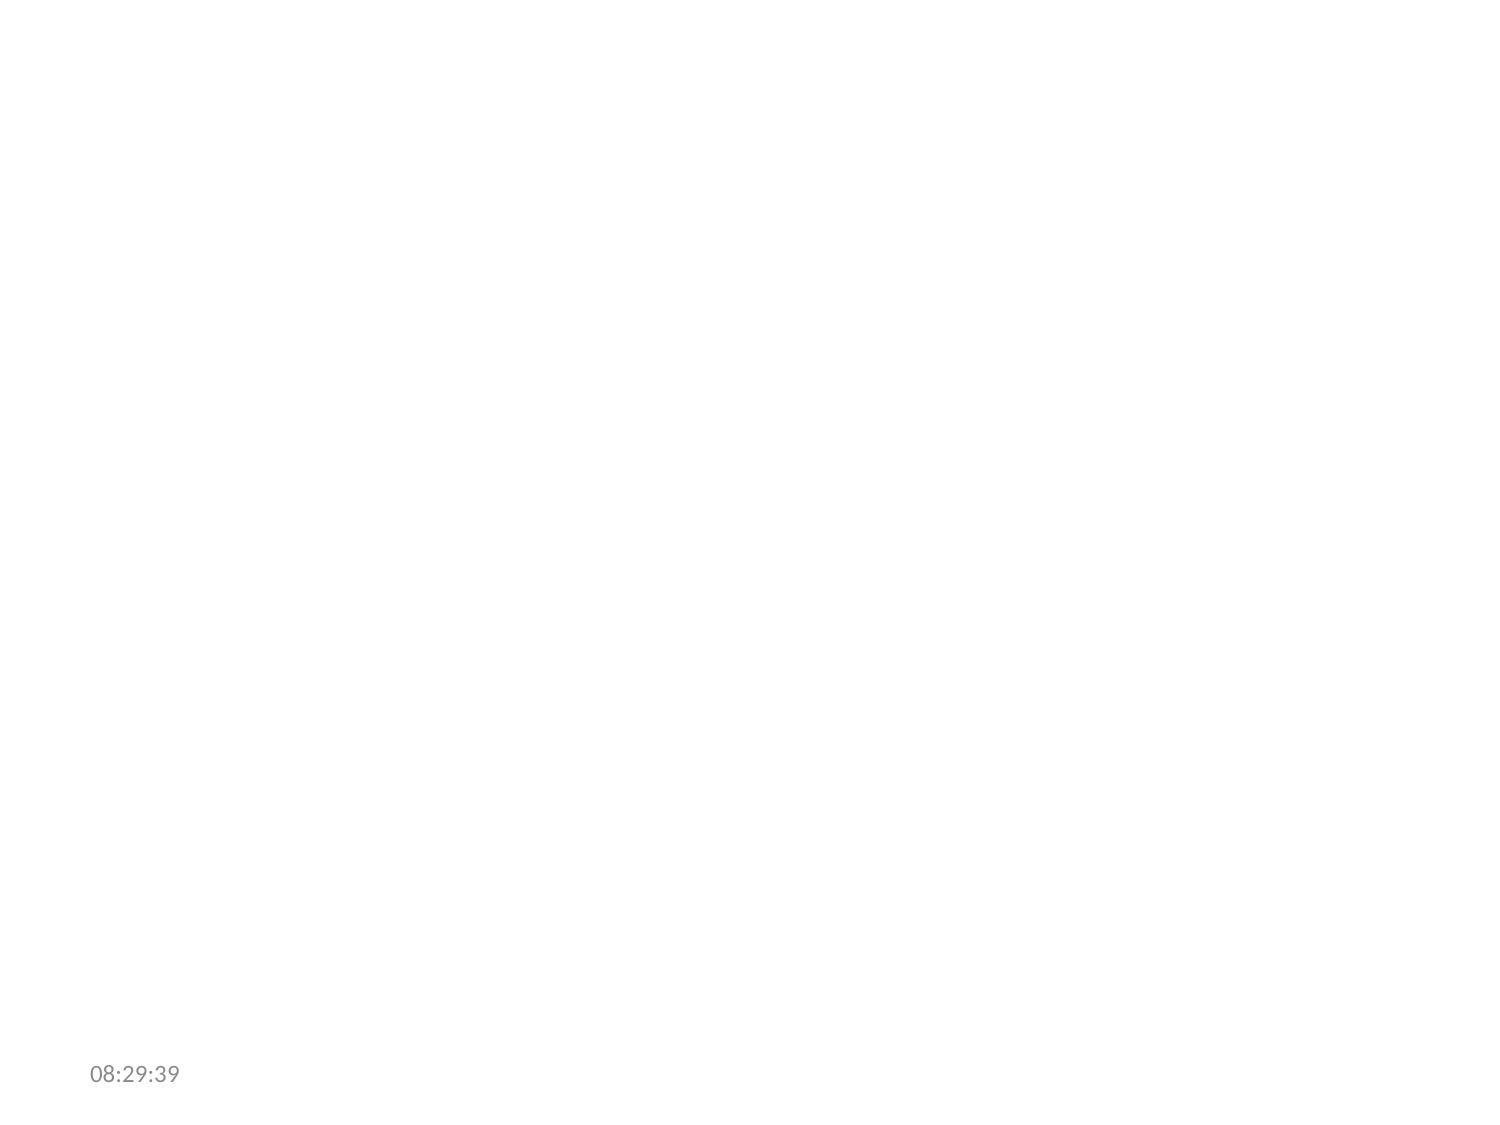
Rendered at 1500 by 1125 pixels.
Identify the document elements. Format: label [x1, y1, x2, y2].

slide_number [75, 1042, 425, 1103]
